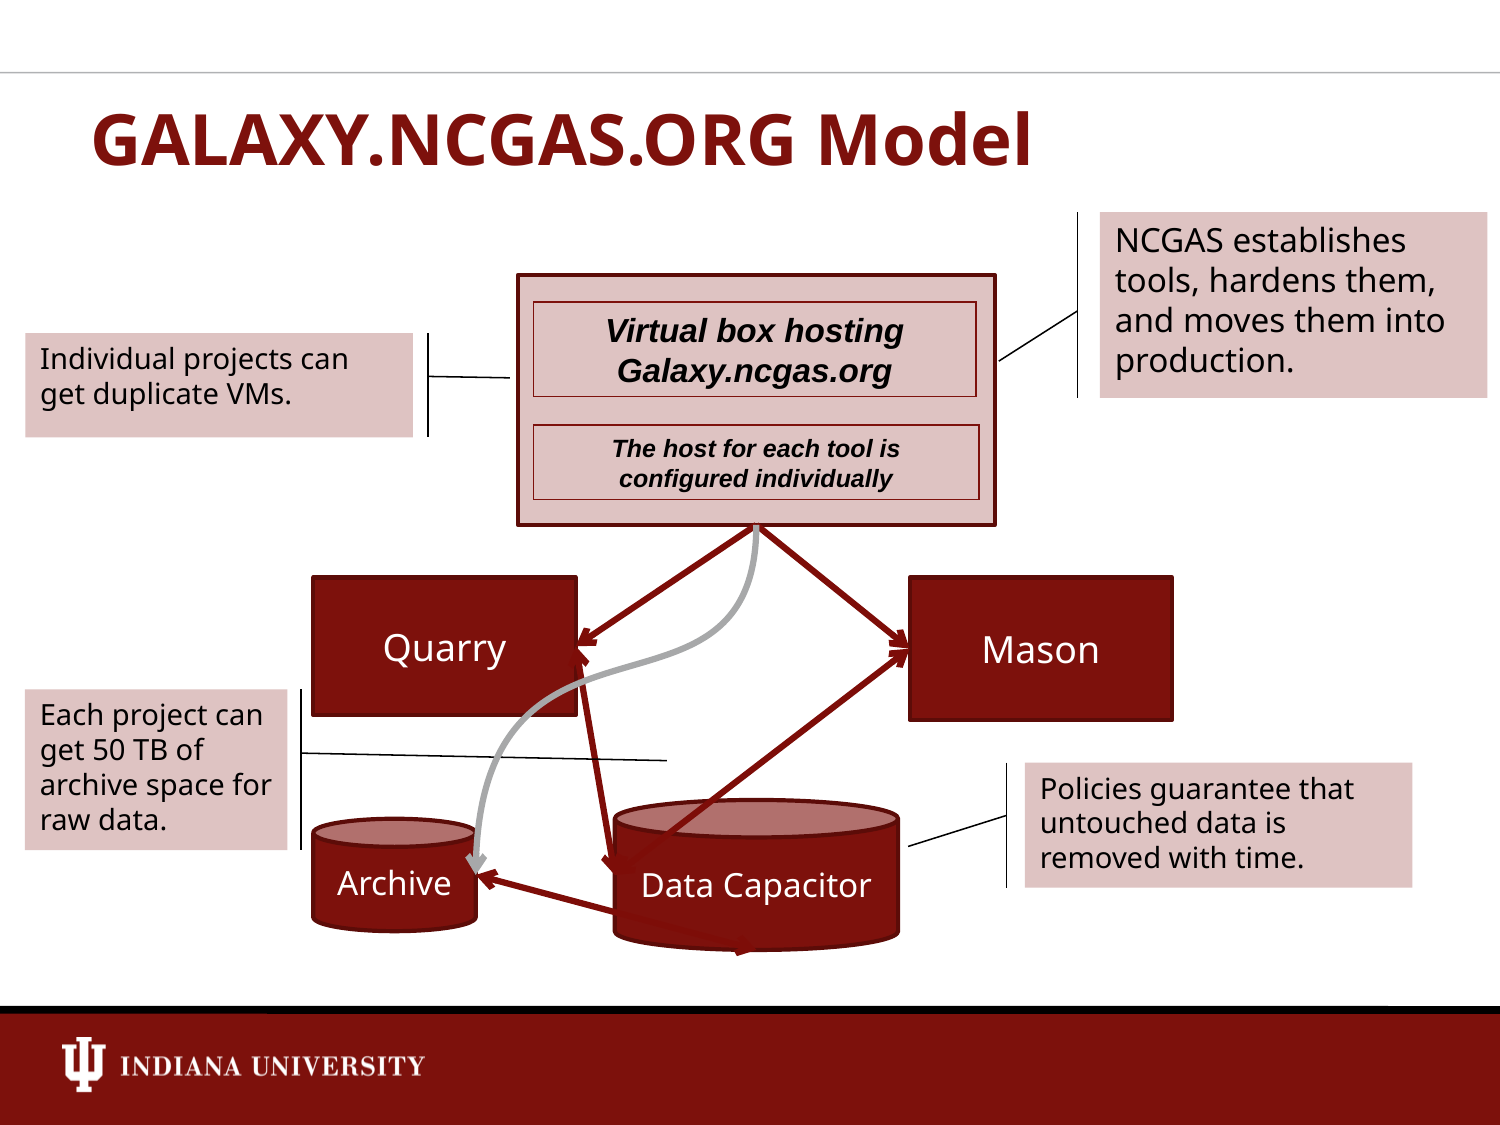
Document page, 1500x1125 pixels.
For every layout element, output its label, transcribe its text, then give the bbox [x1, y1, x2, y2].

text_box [575, 524, 755, 557]
text_box Quarry [311, 575, 435, 717]
text_box Archive [311, 816, 478, 934]
text_box NCGAS establishes tools, hardens them, and moves them into production. [1100, 212, 1487, 398]
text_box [440, 559, 792, 841]
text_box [756, 524, 910, 648]
picture [62, 1037, 425, 1098]
text_box Data Capacitor [612, 809, 901, 953]
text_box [517, 274, 995, 526]
text_box Mason [913, 575, 1174, 722]
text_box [797, 648, 910, 801]
text_box Policies guarantee that untouched data is removed with time. [1025, 763, 1412, 888]
title GALAXY.NCGAS.ORG Model [75, 87, 1417, 275]
text_box Individual projects can get duplicate VMs. [25, 333, 413, 437]
text_box Each project can get 50 TB of archive space for raw data. [25, 689, 287, 850]
